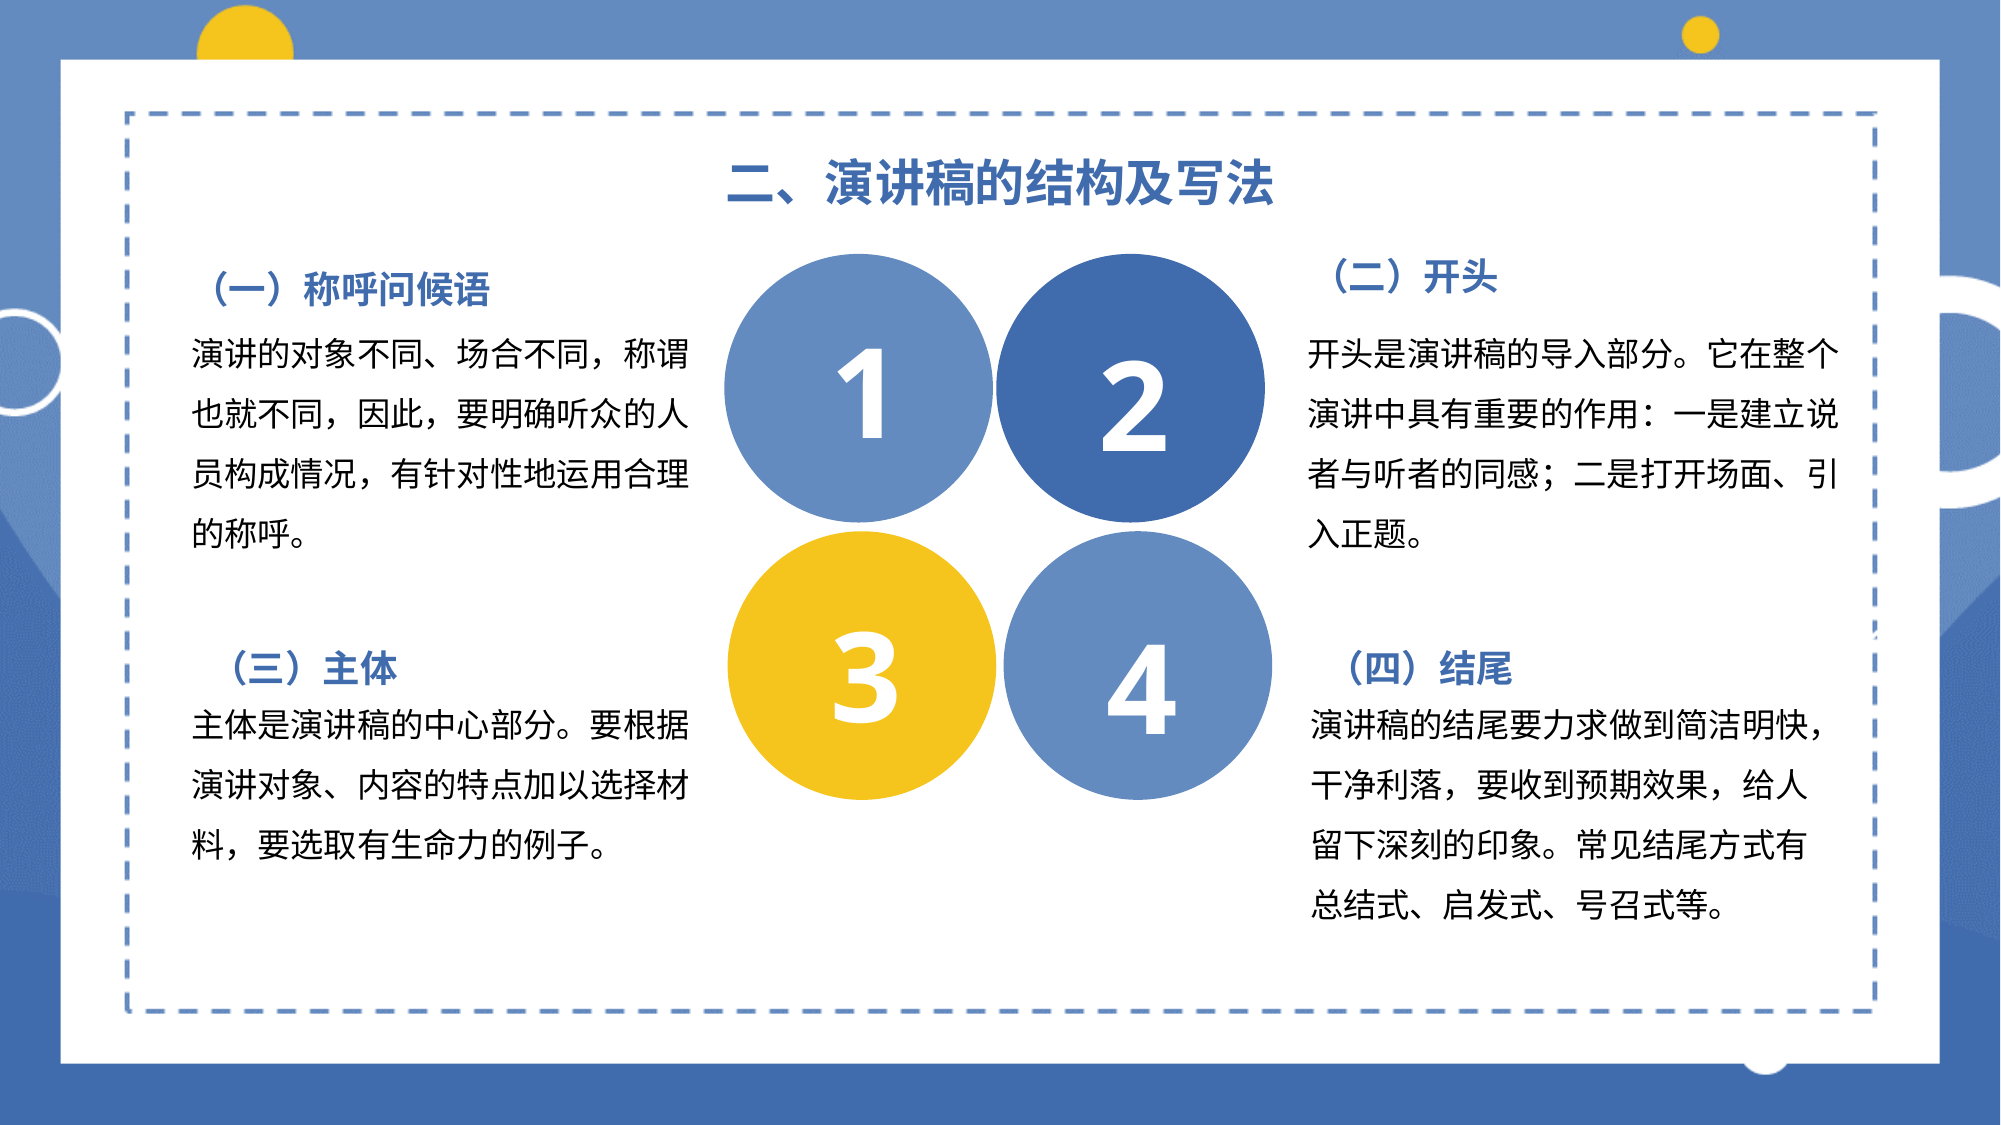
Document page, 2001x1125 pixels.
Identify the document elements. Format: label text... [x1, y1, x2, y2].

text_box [724, 253, 993, 523]
text_box （三）主体 [195, 637, 414, 676]
text_box 开头是演讲稿的导入部分。它在整个演讲中具有重要的作用：一是建立说者与听者的同感；二是打开场面、引入正题。 [1292, 306, 1863, 561]
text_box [1003, 531, 1273, 800]
text_box （四）结尾 [1310, 637, 1530, 676]
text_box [996, 253, 1265, 523]
text_box （一）称呼问候语 [176, 258, 698, 306]
text_box （二）开头 [1295, 245, 1514, 306]
text_box 演讲稿的结尾要力求做到简洁明快，干净利落，要收到预期效果，给人留下深刻的印象。常见结尾方式有总结式、启发式、号召式等。 [1295, 676, 1855, 932]
text_box 二、演讲稿的结构及写法 [710, 144, 1290, 220]
text_box 主体是演讲稿的中心部分。要根据演讲对象、内容的特点加以选择材料，要选取有生命力的例子。 [176, 676, 719, 872]
picture [0, 0, 2001, 1125]
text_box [727, 531, 997, 800]
text_box 演讲的对象不同、场合不同，称谓也就不同，因此，要明确听众的人员构成情况，有针对性地运用合理的称呼。 [176, 306, 719, 590]
